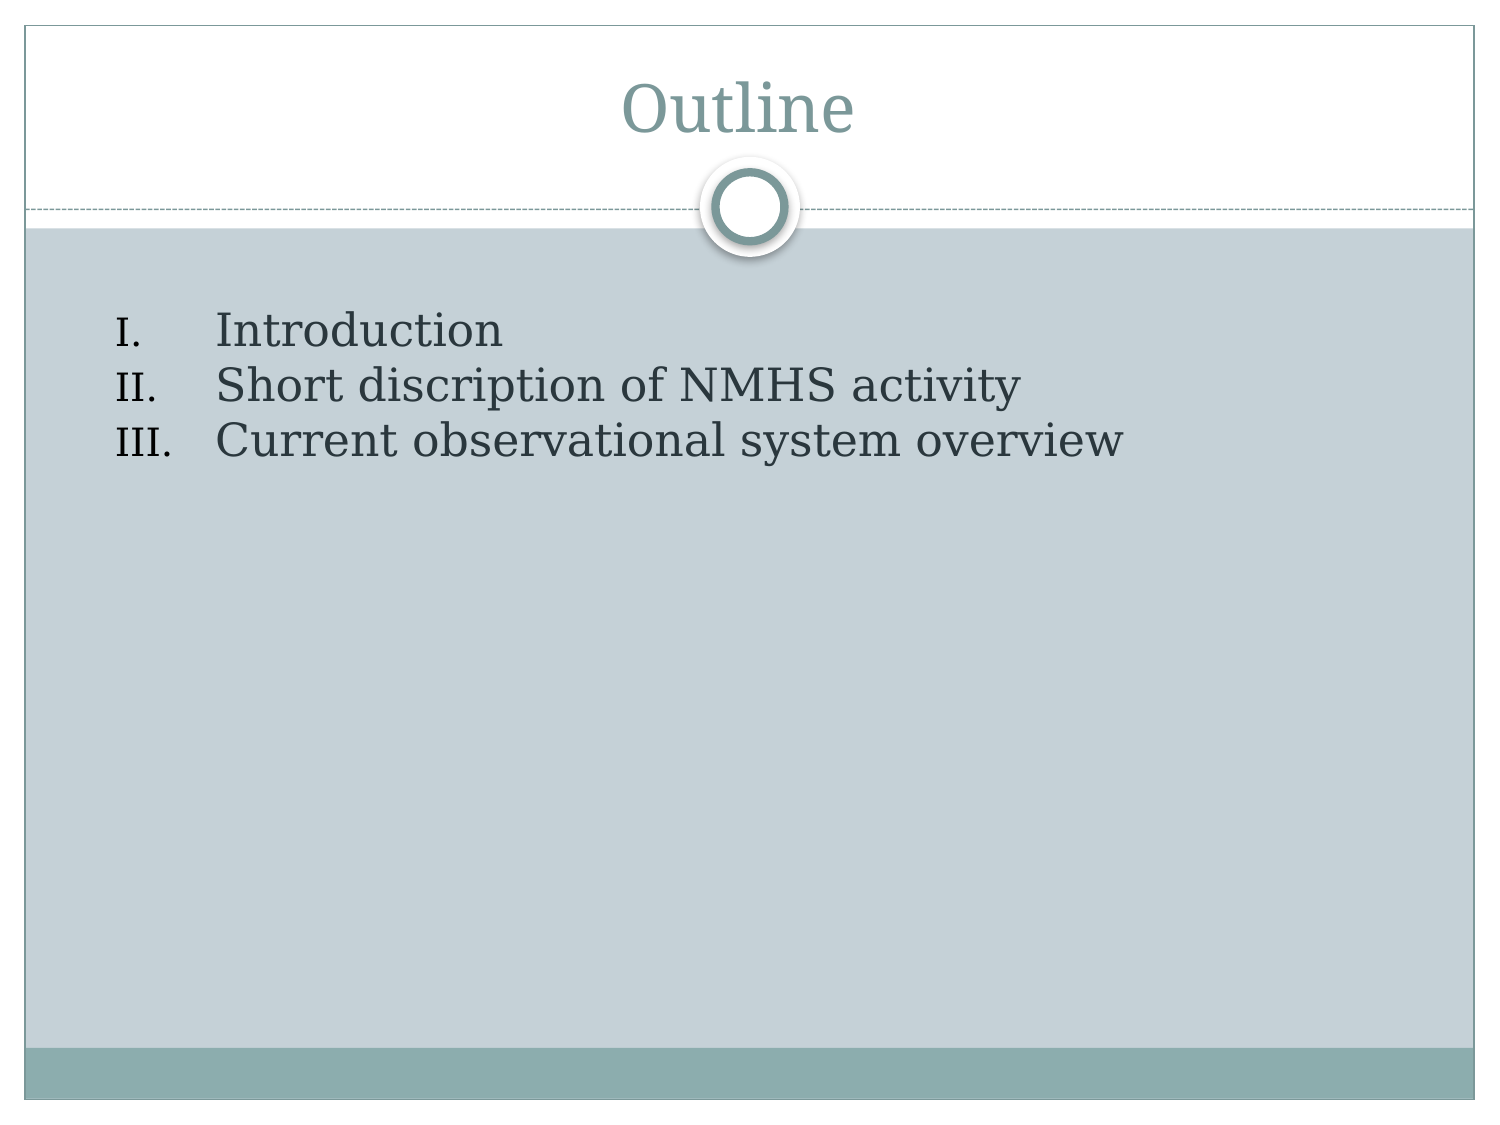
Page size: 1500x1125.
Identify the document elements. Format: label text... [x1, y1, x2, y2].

list Introduction Short discription of NMHS activity Current observational system overview [100, 302, 1329, 905]
title Outline [53, 54, 1424, 153]
